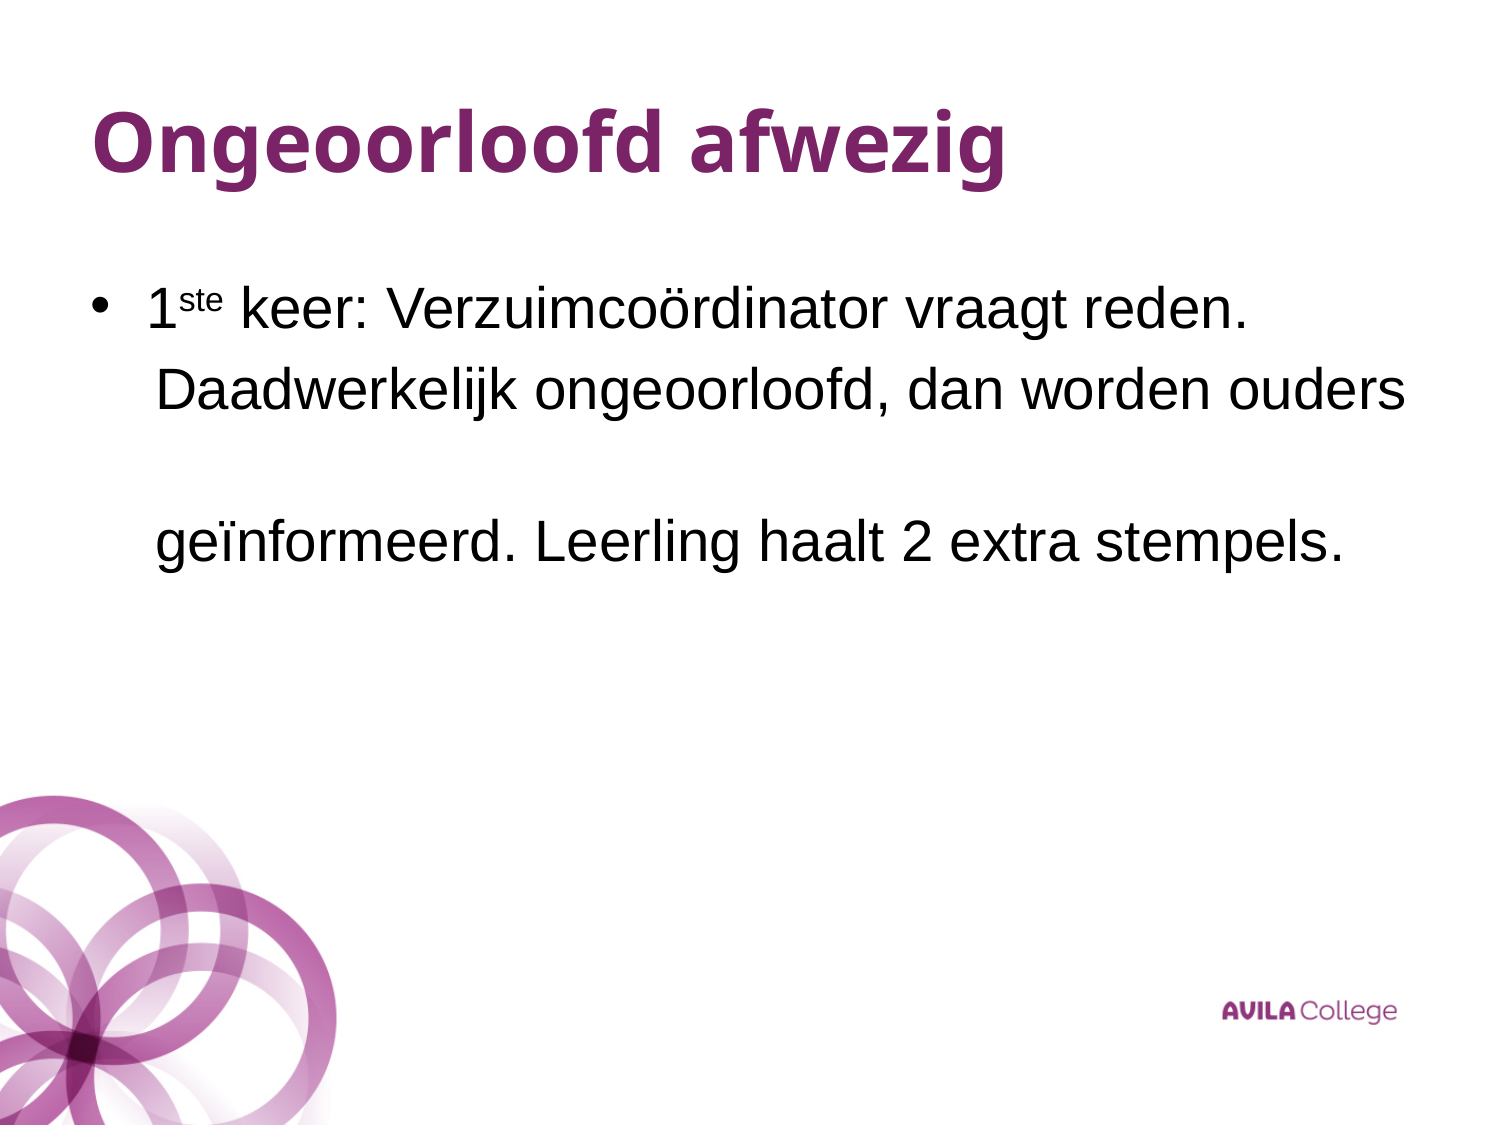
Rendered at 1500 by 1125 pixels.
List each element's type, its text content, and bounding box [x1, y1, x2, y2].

list 1ste keer: Verzuimcoördinator vraagt reden. Daadwerkelijk ongeoorloofd, dan worden ouders geïnformeerd. Leerling haalt 2 extra stempels. [75, 262, 1425, 1005]
picture [0, 0, 1500, 1125]
title Ongeoorloofd afwezig [75, 45, 1425, 233]
